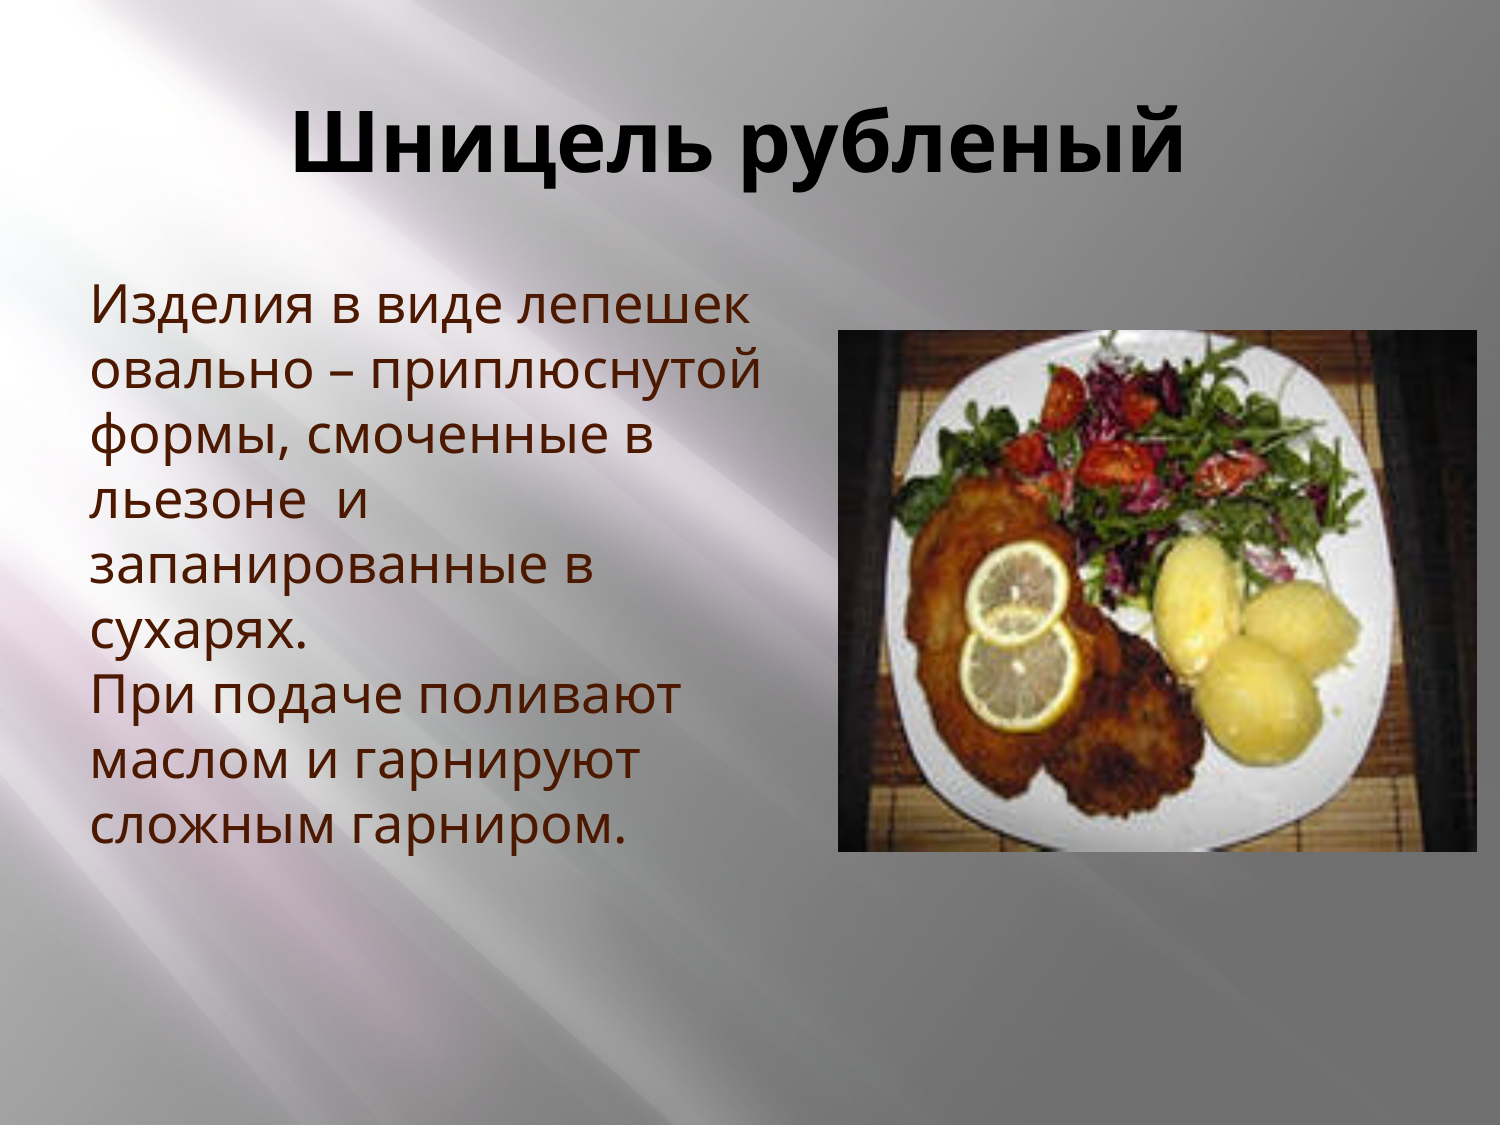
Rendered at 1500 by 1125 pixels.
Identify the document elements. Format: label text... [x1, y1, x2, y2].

text_box Изделия в виде лепешек овально – приплюснутой формы, смоченные в льезоне и запанированные в сухарях. При подаче поливают маслом и гарнируют сложным гарниром. [75, 262, 815, 1005]
picture [0, 0, 1500, 1125]
text_box Шницель рубленый [75, 45, 1425, 233]
